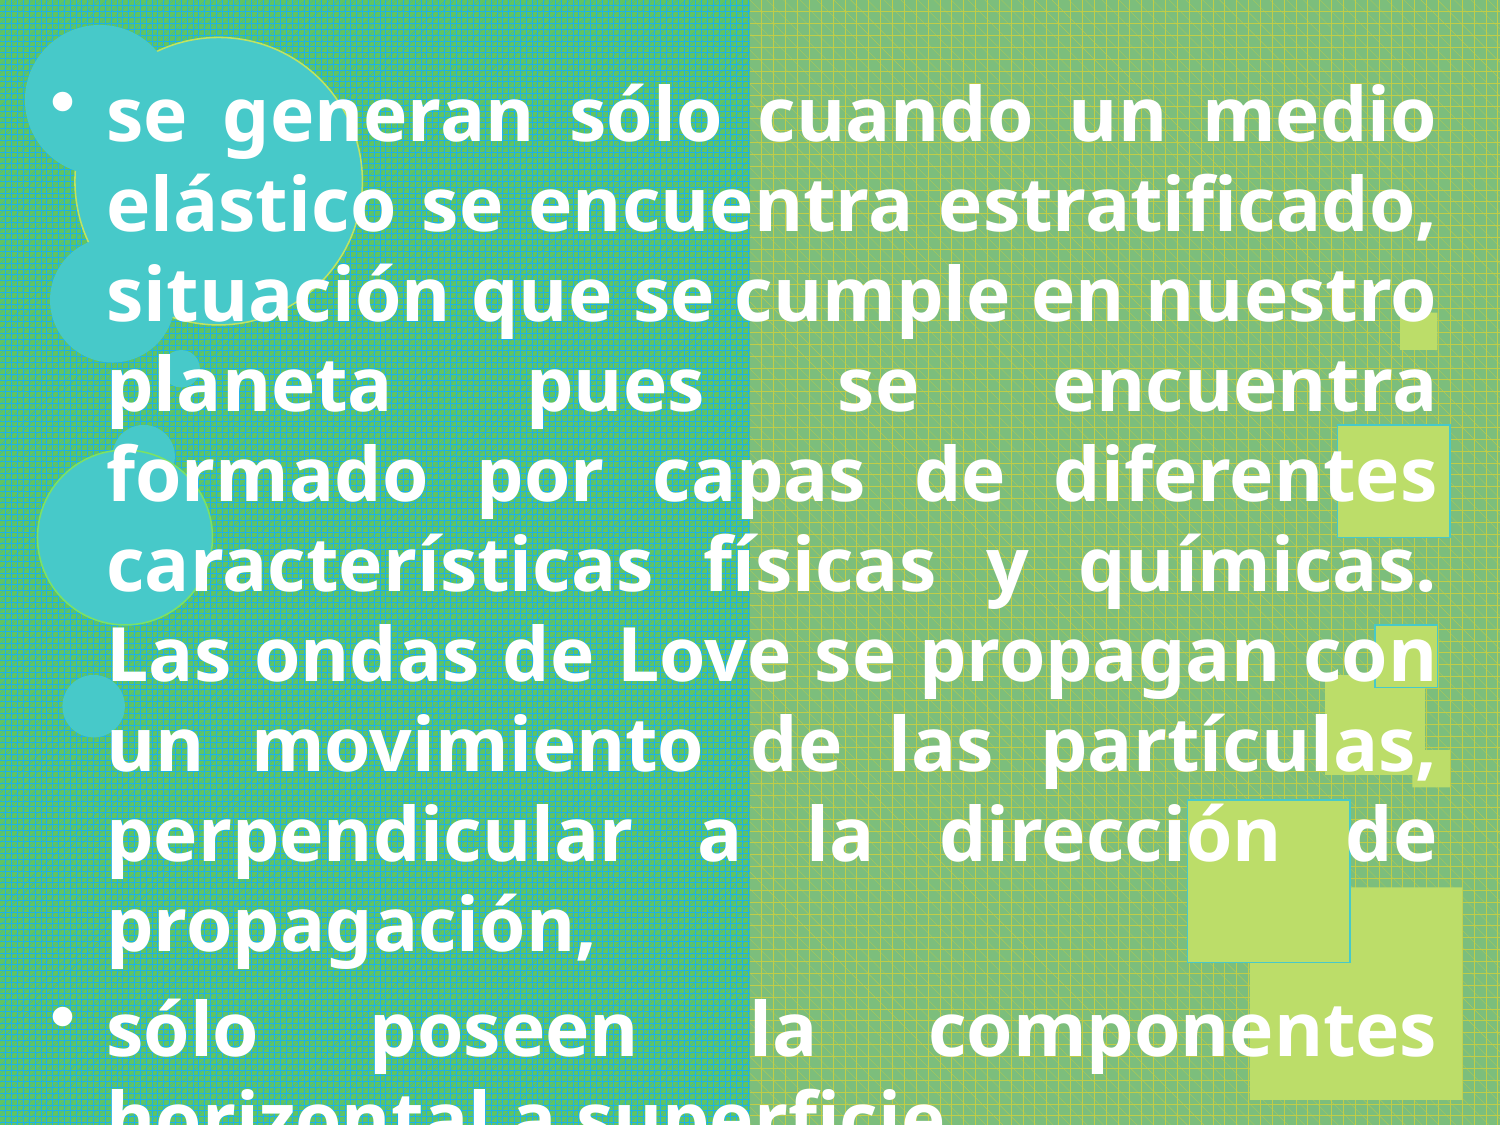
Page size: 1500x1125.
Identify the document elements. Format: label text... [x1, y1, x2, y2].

list se generan sólo cuando un medio elástico se encuentra estratificado, situación que se cumple en nuestro planeta pues se encuentra formado por capas de diferentes características físicas y químicas. Las ondas de Love se propagan con un movimiento de las partículas, perpendicular a la dirección de propagación, sólo poseen la componentes horizontal a superficie. [34, 58, 1454, 1091]
title [74, 0, 1426, 58]
